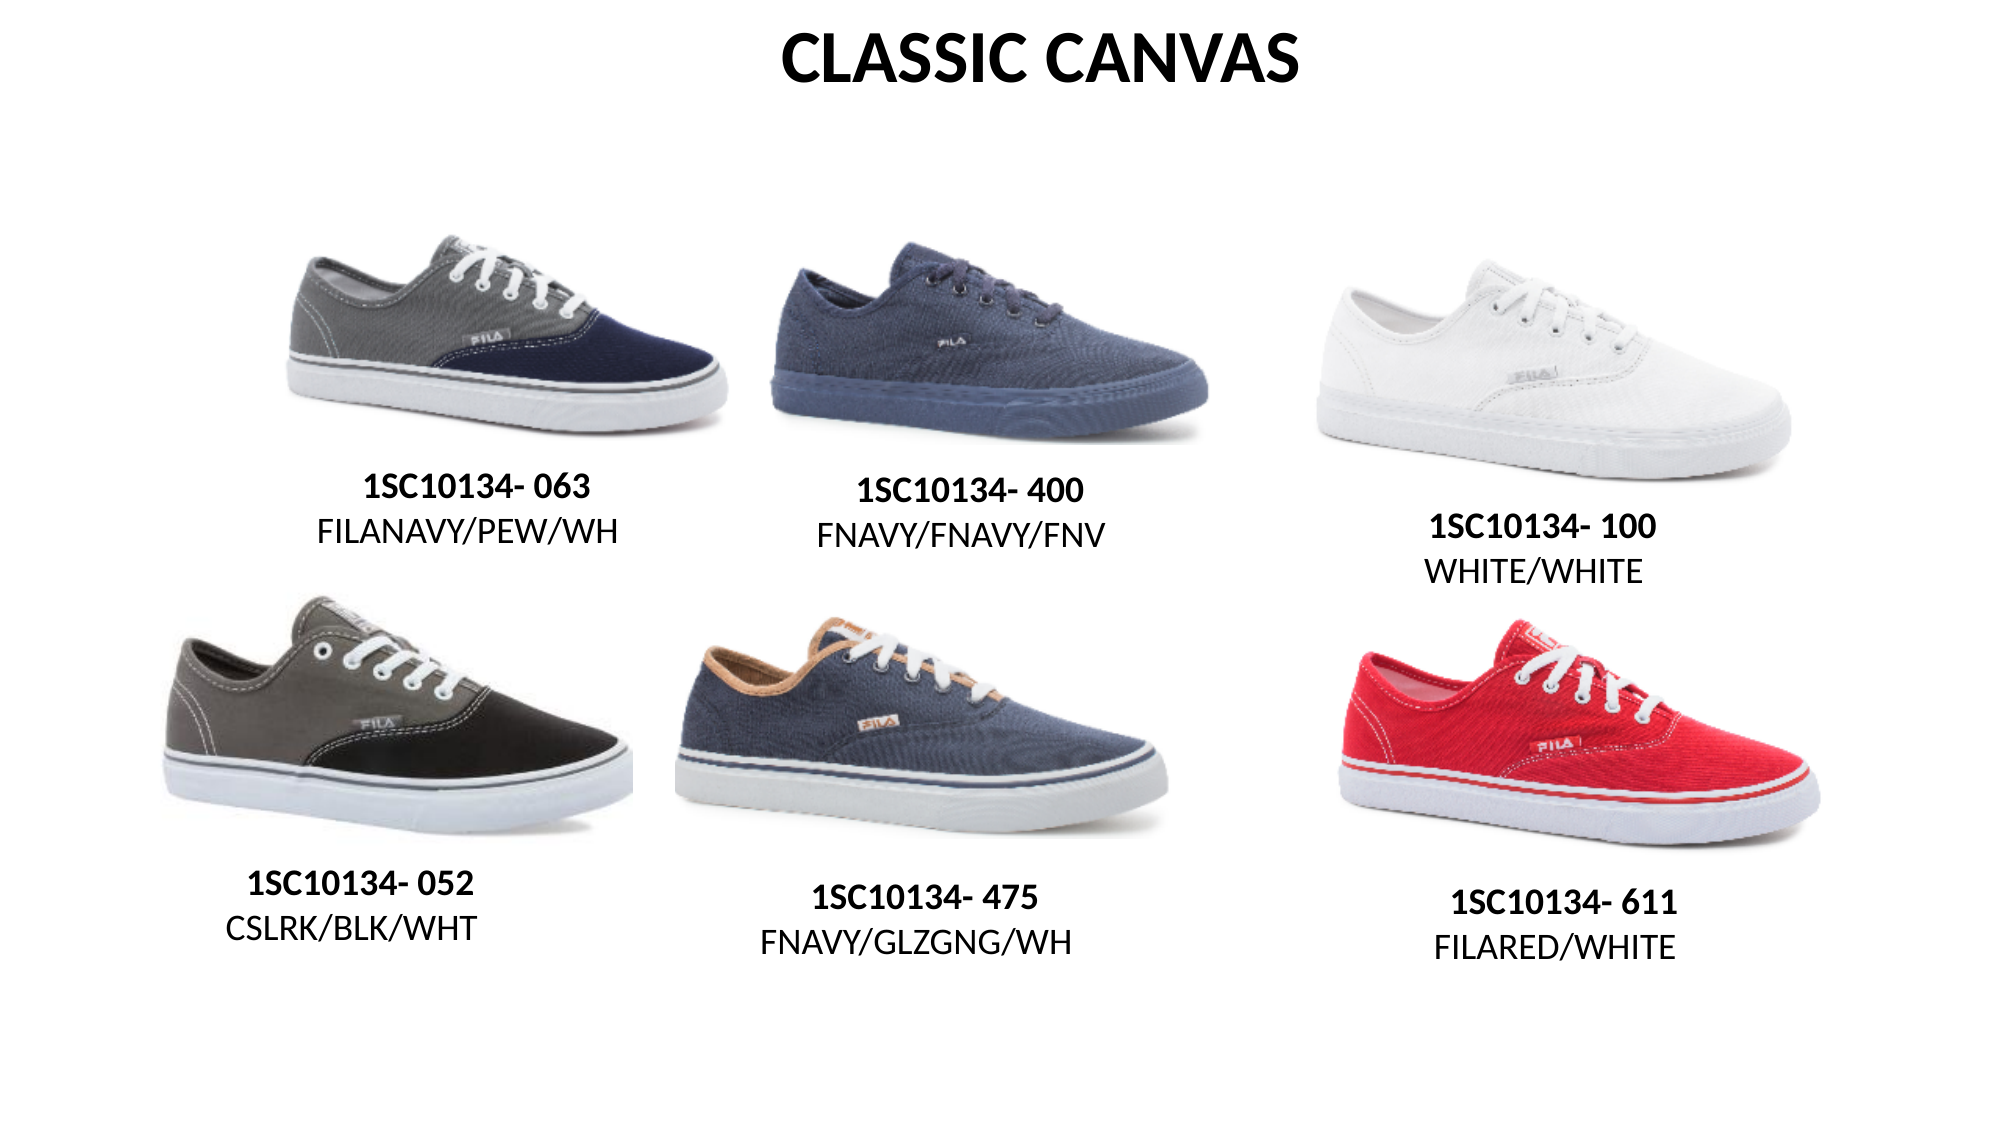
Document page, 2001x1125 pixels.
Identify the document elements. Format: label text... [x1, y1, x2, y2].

text_box 1SC10134- 400 FNAVY/FNAVY/FNV [801, 457, 1138, 563]
picture [1324, 611, 1827, 856]
picture [674, 608, 1175, 839]
text_box 1SC10134- 052 CSLRK/BLK/WHT [210, 861, 510, 956]
text_box 1SC10134- 063 FILANAVY/PEW/WH [302, 453, 651, 558]
text_box CLASSIC CANVAS [674, 0, 1425, 105]
text_box 1SC10134- 100 WHITE/WHITE [1409, 495, 1676, 599]
text_box 1SC10134- 611 FILARED/WHITE [1419, 869, 1709, 975]
picture [762, 237, 1224, 445]
picture [136, 568, 633, 861]
text_box 1SC10134- 475 FNAVY/GLZGNG/WH [745, 864, 1105, 970]
picture [277, 224, 740, 441]
picture [1306, 237, 1804, 495]
